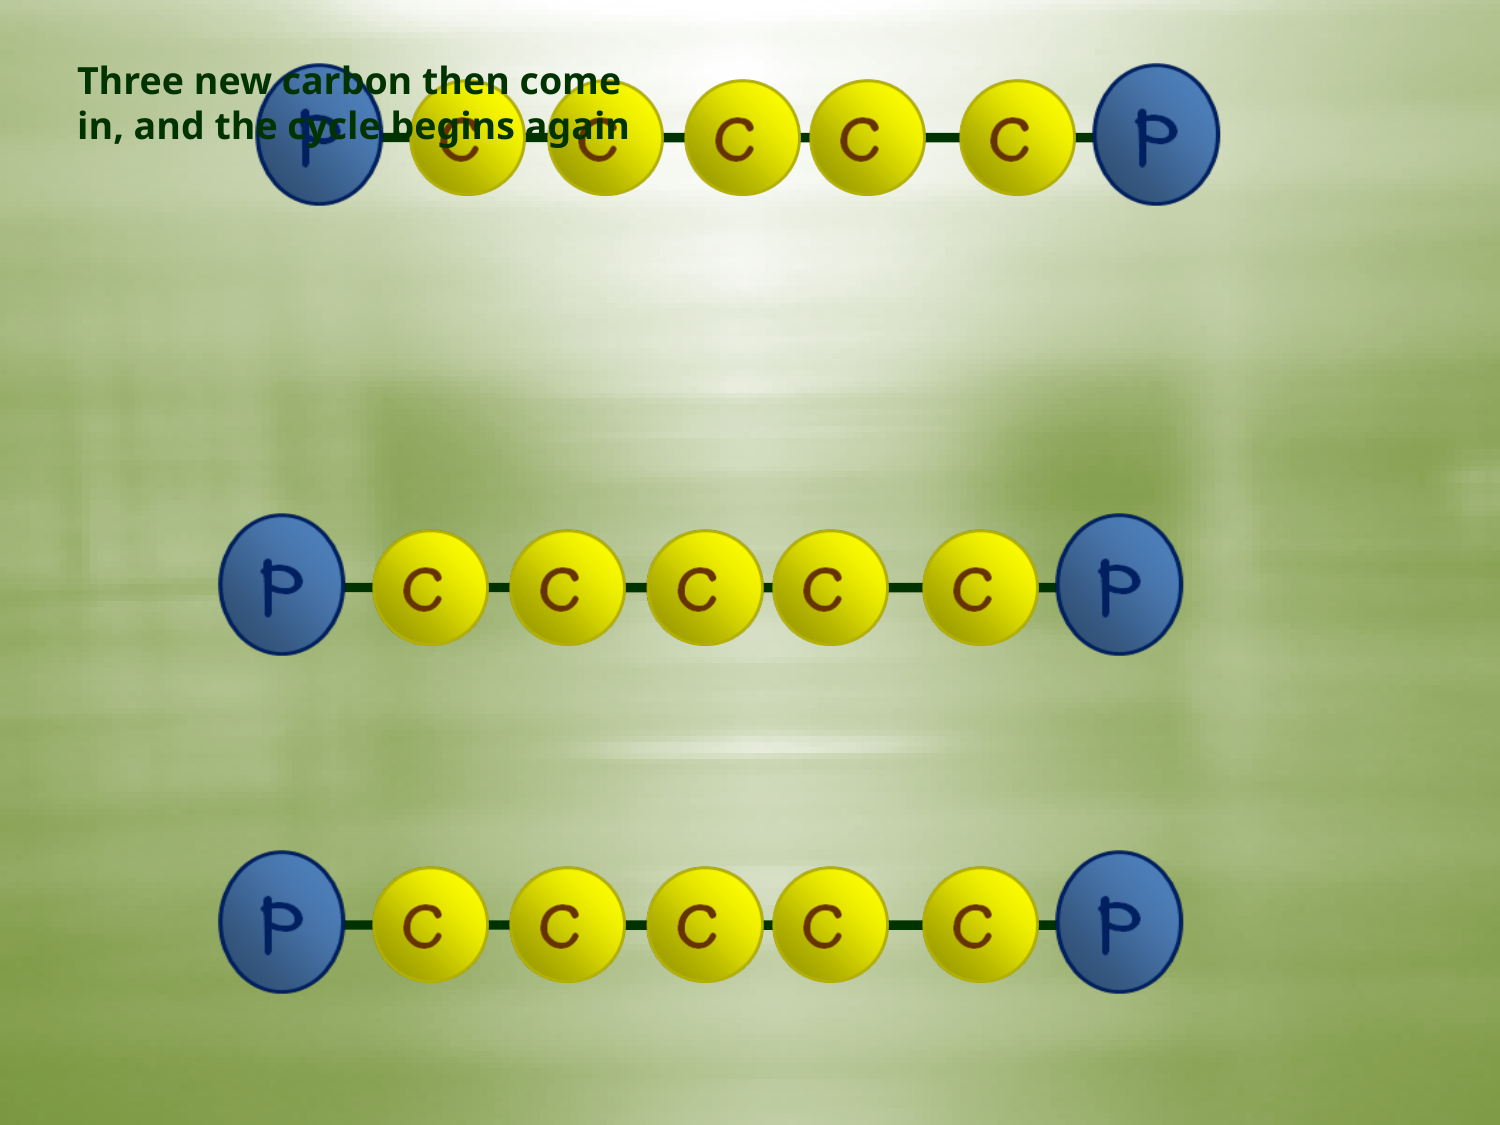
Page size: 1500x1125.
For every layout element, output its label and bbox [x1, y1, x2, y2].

text_box [199, 849, 1199, 995]
text_box [237, 62, 1237, 207]
picture [0, 0, 1500, 1125]
text_box [199, 512, 1199, 657]
